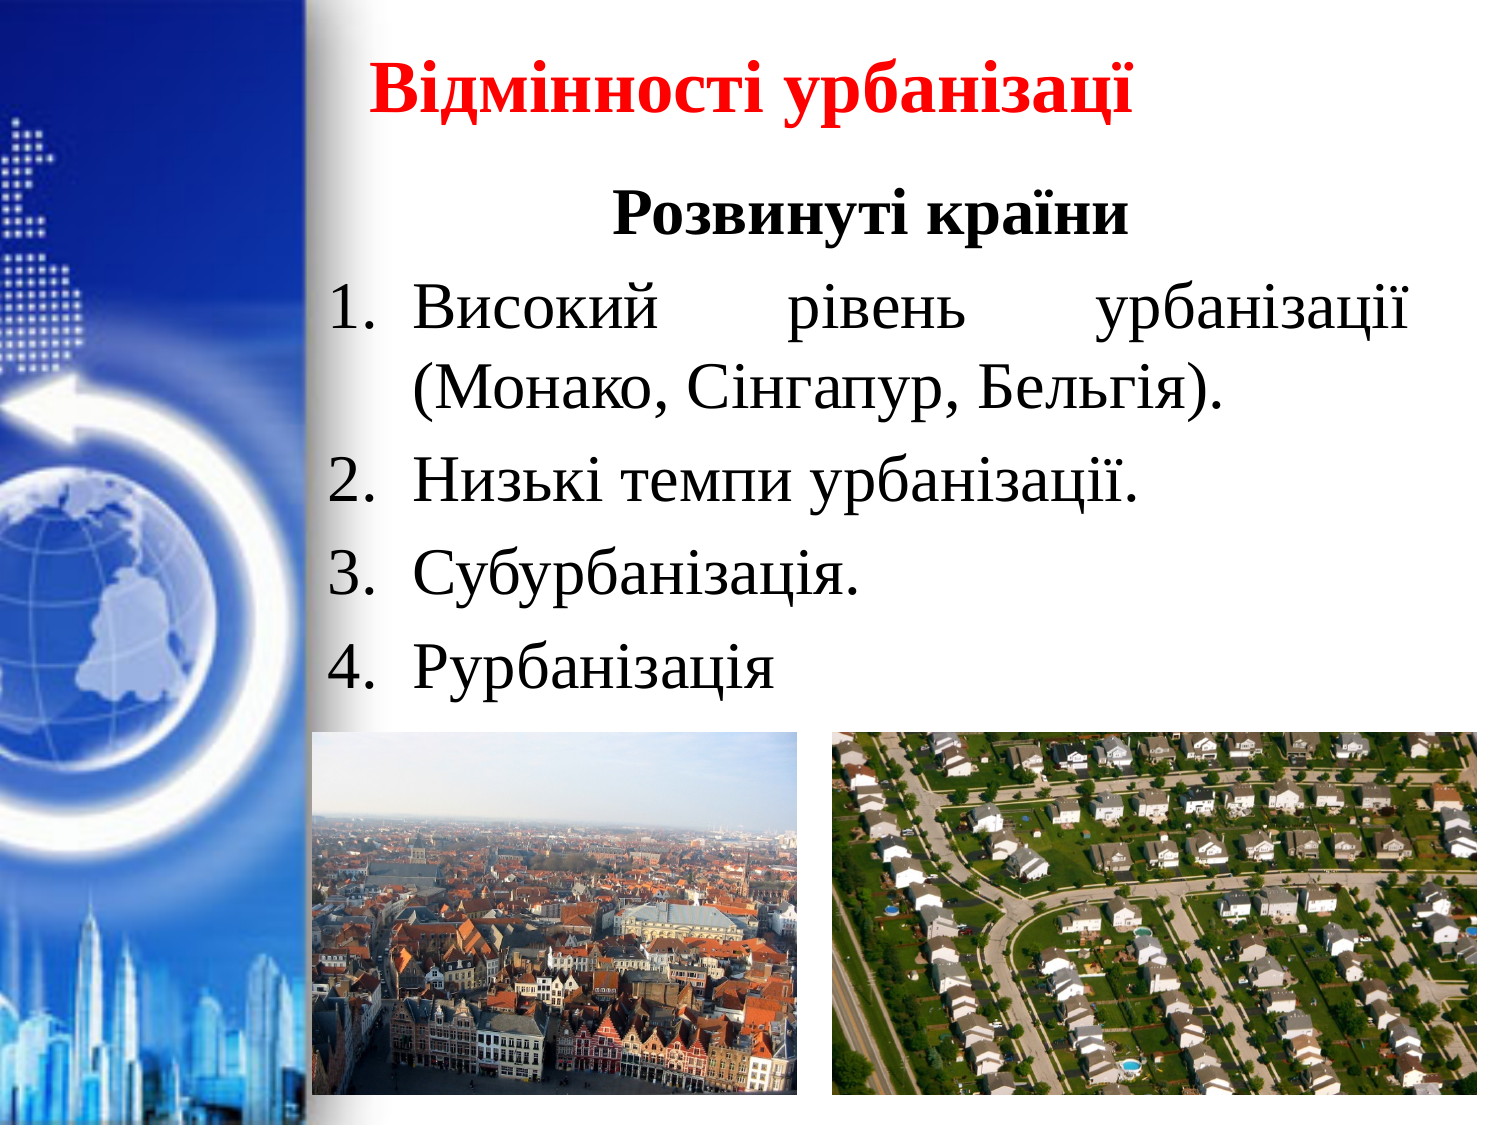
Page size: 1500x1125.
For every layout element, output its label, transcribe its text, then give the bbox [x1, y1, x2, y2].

list Розвинуті країни Високий рівень урбанізації (Монако, Сінгапур, Бельгія). Низькі темпи урбанізації. Субурбанізація. Рурбанізація [312, 160, 1425, 1005]
picture [0, 0, 1500, 1125]
title Відмінності урбанізацї [76, 42, 1427, 124]
